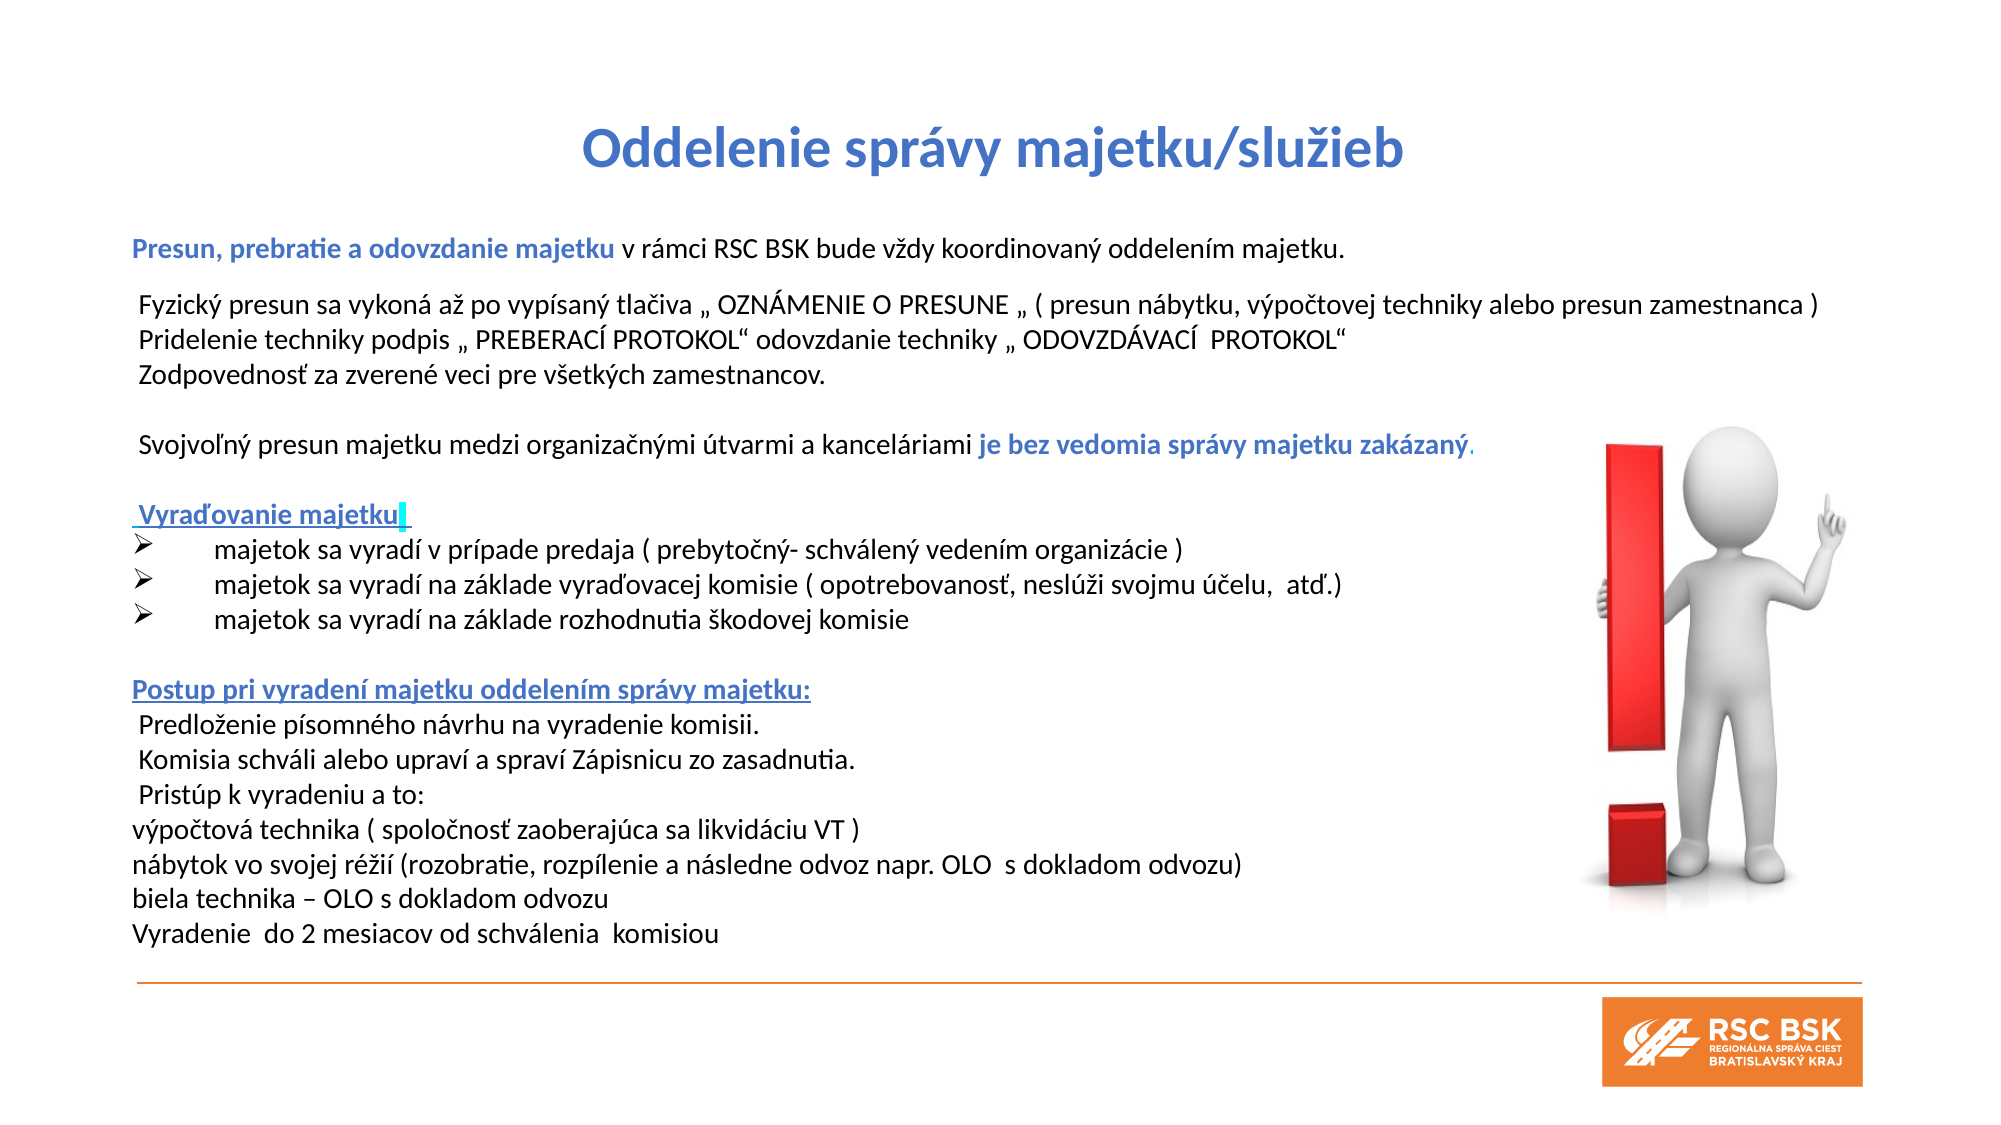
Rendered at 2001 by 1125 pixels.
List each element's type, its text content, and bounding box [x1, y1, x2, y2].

text_box Presun, prebratie a odovzdanie majetku v rámci RSC BSK bude vždy koordinovaný oddelením majetku. Fyzický presun sa vykoná až po vypísaný tlačiva „ OZNÁMENIE O PRESUNE „ ( presun nábytku, výpočtovej techniky alebo presun zamestnanca ) Pridelenie techniky podpis „ PREBERACÍ PROTOKOL“ odovzdanie techniky „ ODOVZDÁVACÍ PROTOKOL“ Zodpovednosť za zverené veci pre všetkých zamestnancov. Svojvoľný presun majetku medzi organizačnými útvarmi a kanceláriami je bez vedomia správy majetku zakázaný. Vyraďovanie majetku majetok sa vyradí v prípade predaja ( prebytočný- schválený vedením organizácie ) majetok sa vyradí na základe vyraďovacej komisie ( opotrebovanosť, neslúži svojmu účelu, atď.) majetok sa vyradí na základe rozhodnutia škodovej komisie Postup pri vyradení majetku oddelením správy majetku: Predloženie písomného návrhu na vyradenie komisii. Komisia schváli alebo upraví a spraví Zápisnicu zo zasadnutia. Pristúp k vyradeniu a to: výpočtová technika ( spoločnosť zaoberajúca sa likvidáciu VT ) nábytok vo svojej réžií (rozobratie, rozpílenie a následne odvoz napr. OLO s dokladom odvozu) biela technika – OLO s dokladom odvozu Vyradenie do 2 mesiacov od schválenia komisiou [117, 161, 1843, 1125]
title Oddelenie správy majetku/služieb [137, 59, 1863, 238]
picture [1473, 379, 1920, 937]
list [1602, 997, 1863, 1087]
